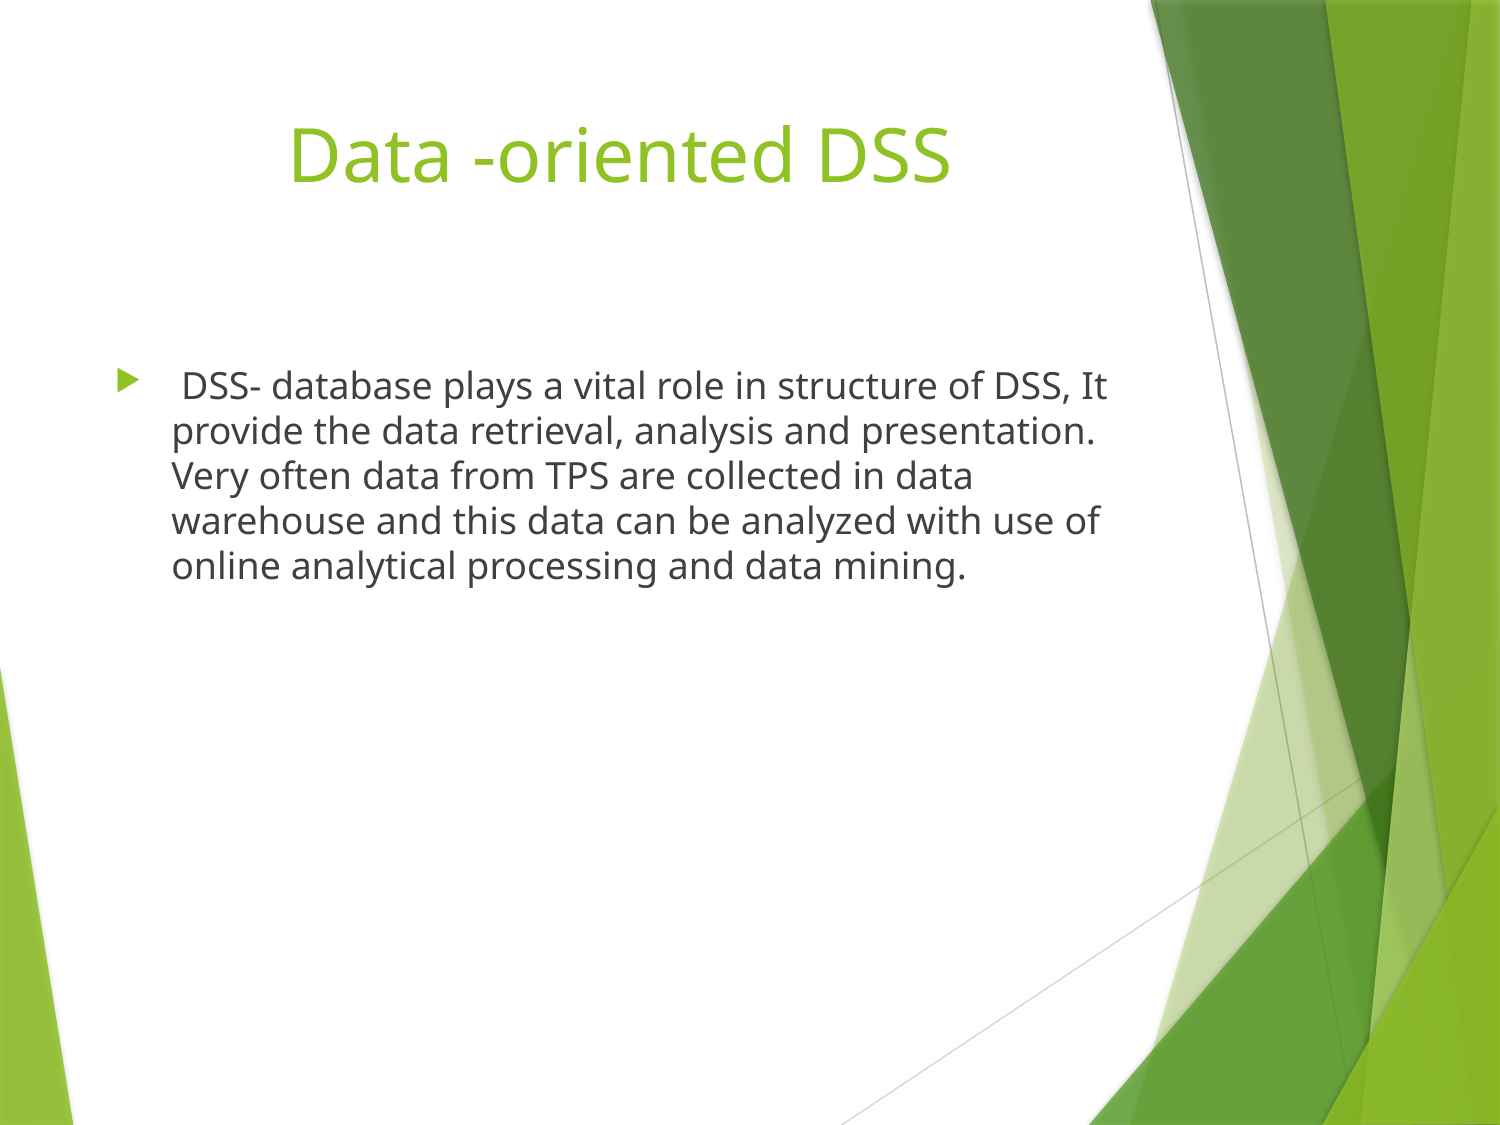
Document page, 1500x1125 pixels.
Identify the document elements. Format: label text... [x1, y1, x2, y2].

list DSS- database plays a vital role in structure of DSS, It provide the data retrieval, analysis and presentation. Very often data from TPS are collected in data warehouse and this data can be analyzed with use of online analytical processing and data mining. [99, 354, 1142, 992]
title Data -oriented DSS [99, 99, 1142, 317]
